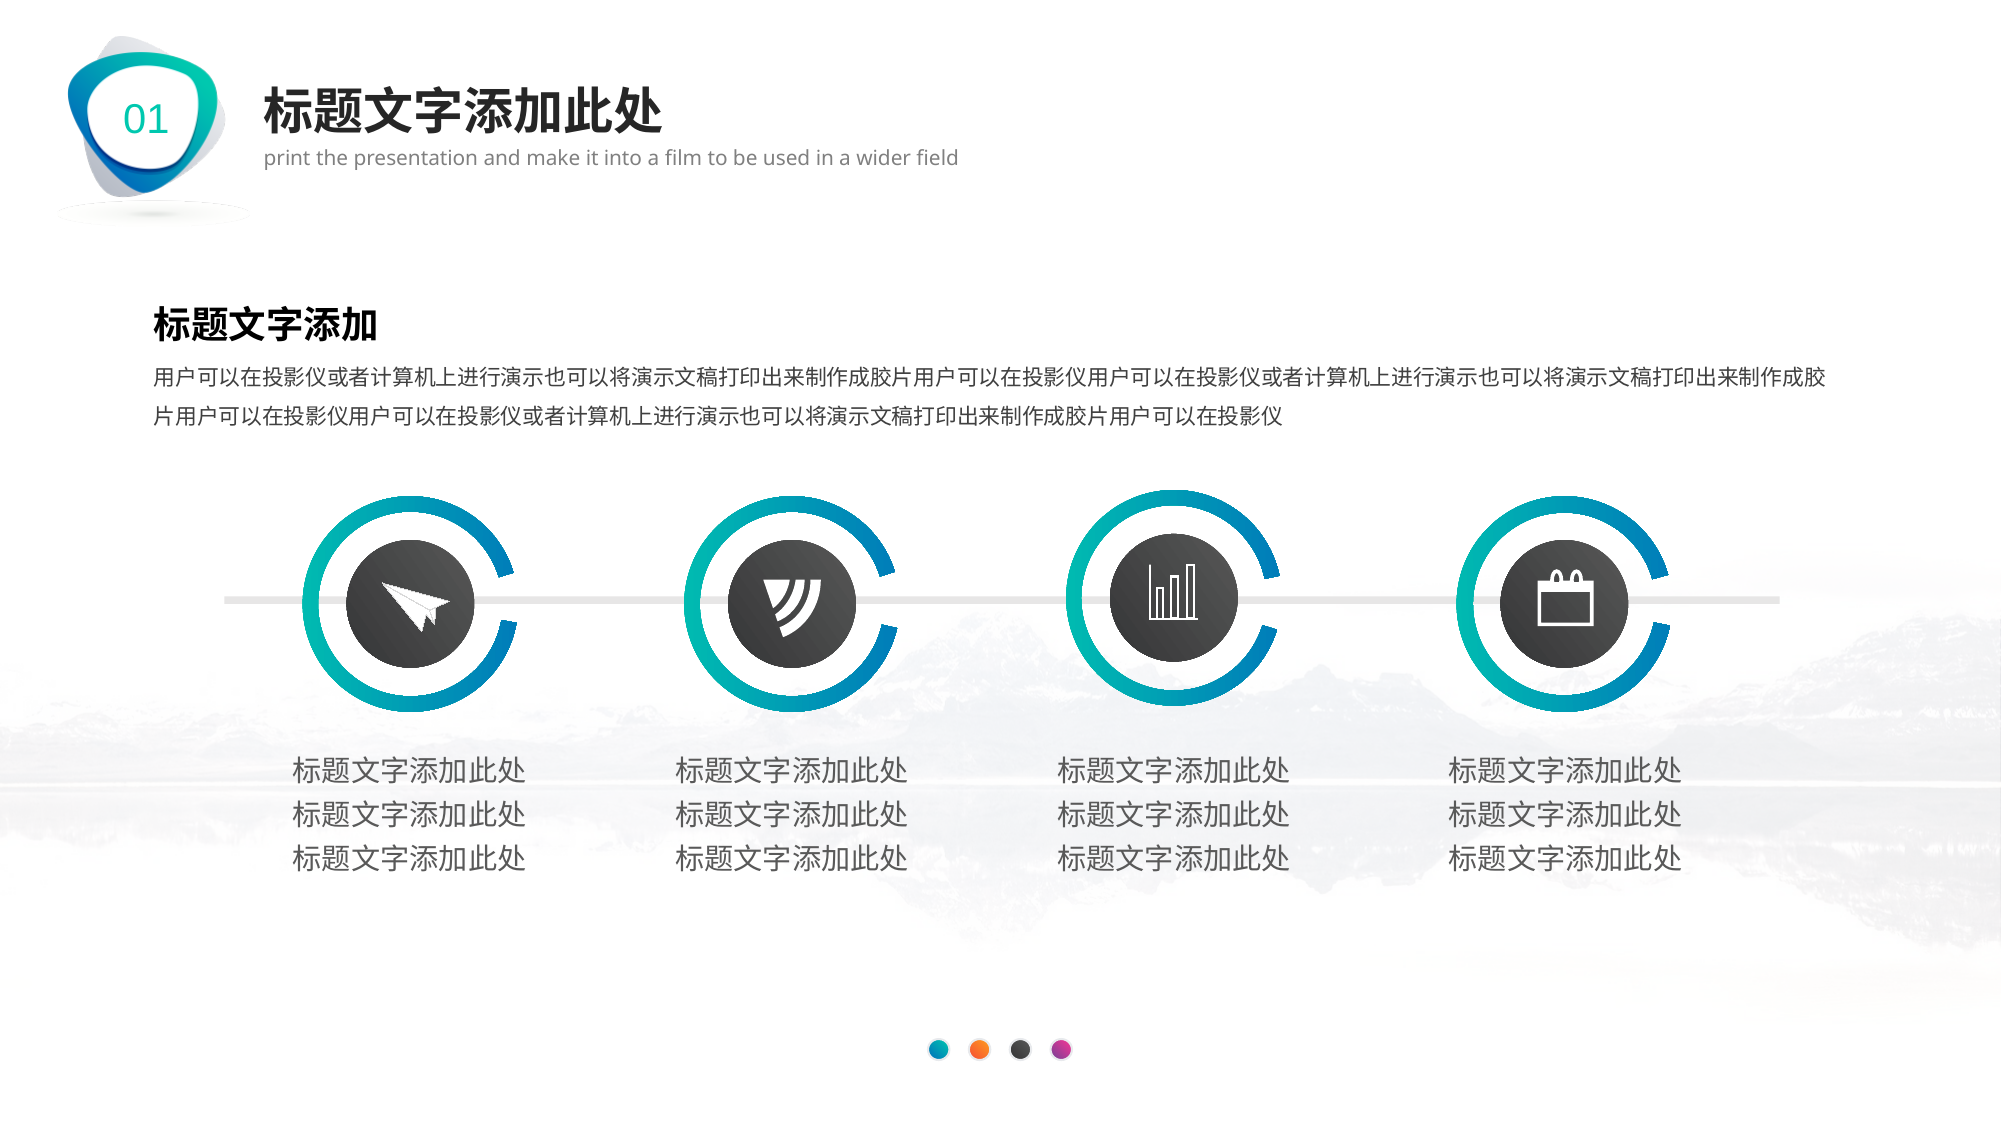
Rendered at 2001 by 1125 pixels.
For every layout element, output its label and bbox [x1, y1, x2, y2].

text_box [224, 490, 1780, 712]
text_box [621, 744, 963, 884]
text_box [927, 1038, 1073, 1061]
text_box [56, 36, 1051, 227]
text_box [238, 744, 581, 884]
text_box [1394, 744, 1737, 884]
text_box [138, 284, 1857, 438]
text_box [1003, 744, 1345, 884]
